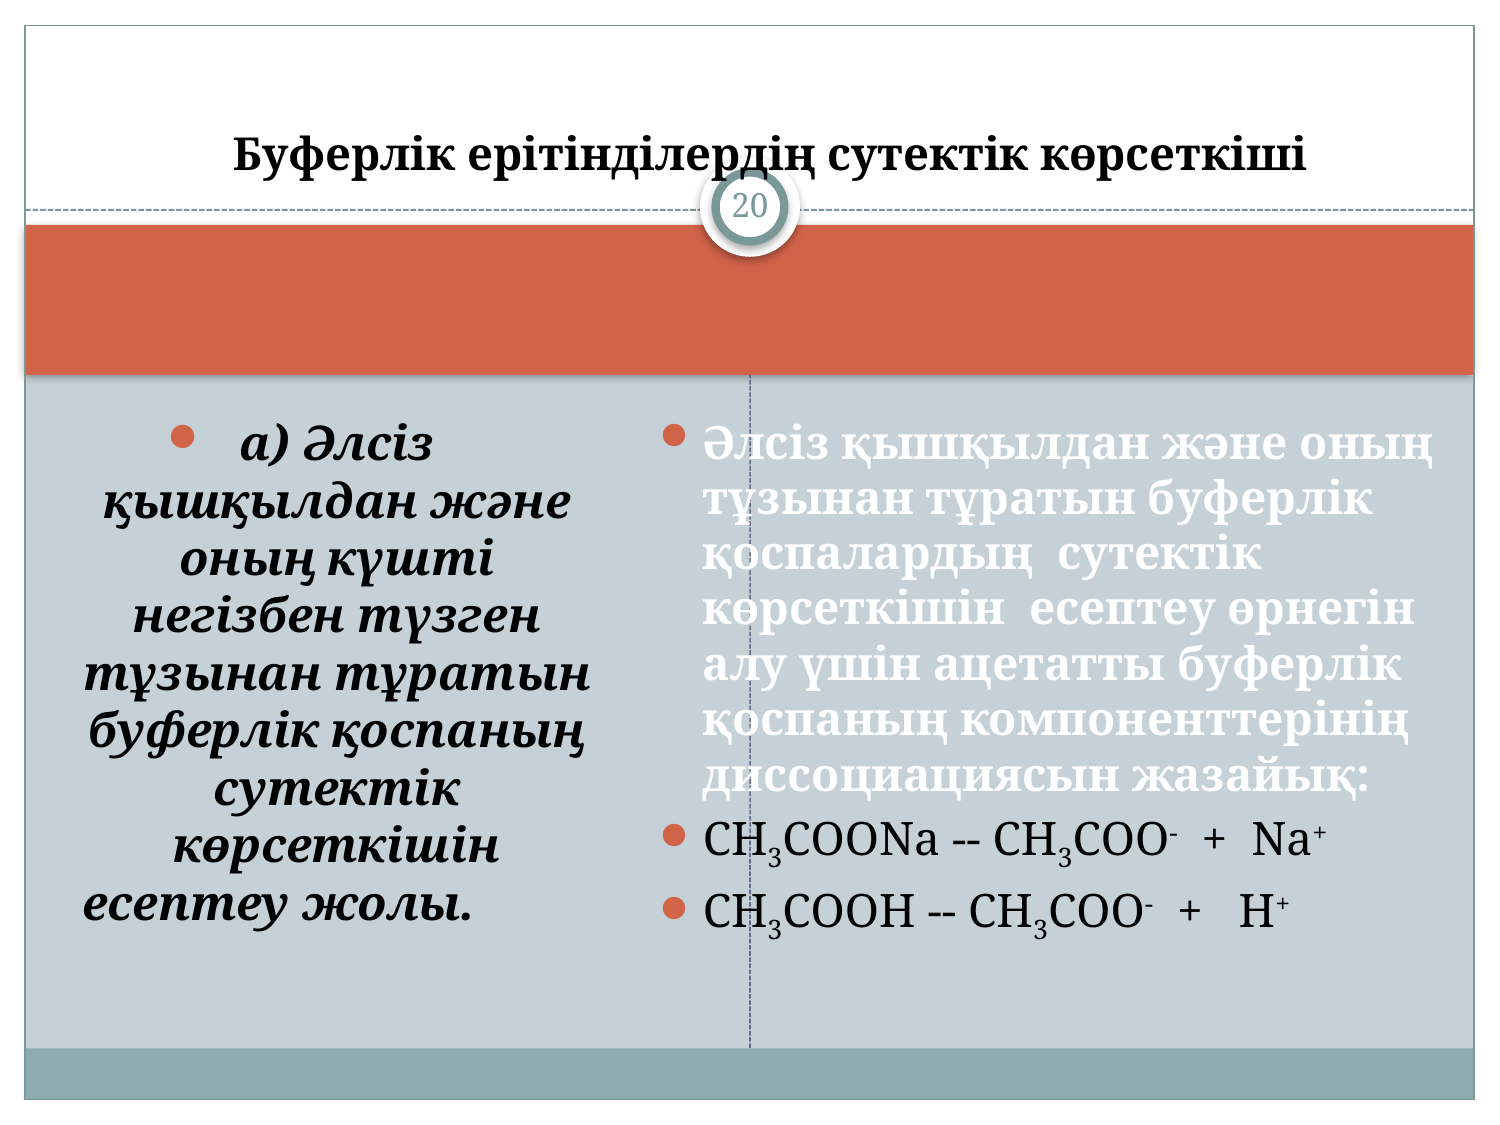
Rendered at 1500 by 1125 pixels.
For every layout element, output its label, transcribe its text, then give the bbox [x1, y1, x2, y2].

title Буферлік ерітінділердің сутектік көрсеткіші [70, 116, 1471, 242]
list Әлсіз қышқылдан және оның тұзынан тұратын буферлік қоспалардың сутектік көрсеткішін есептеу өрнегін алу үшін ацетатты буферлік қоспаның компоненттерінің диссоциациясын жазайық: СН3СООNа -- СН3СОО- + Nа+ СН3СООН -- СН3СОО- + Н+ [644, 405, 1451, 1033]
list а) Әлсіз қышқылдан және оның күшті негізбен түзген тұзынан тұратын буферлік қоспаның сутектік көрсеткішін есептеу жолы. [23, 405, 610, 1032]
